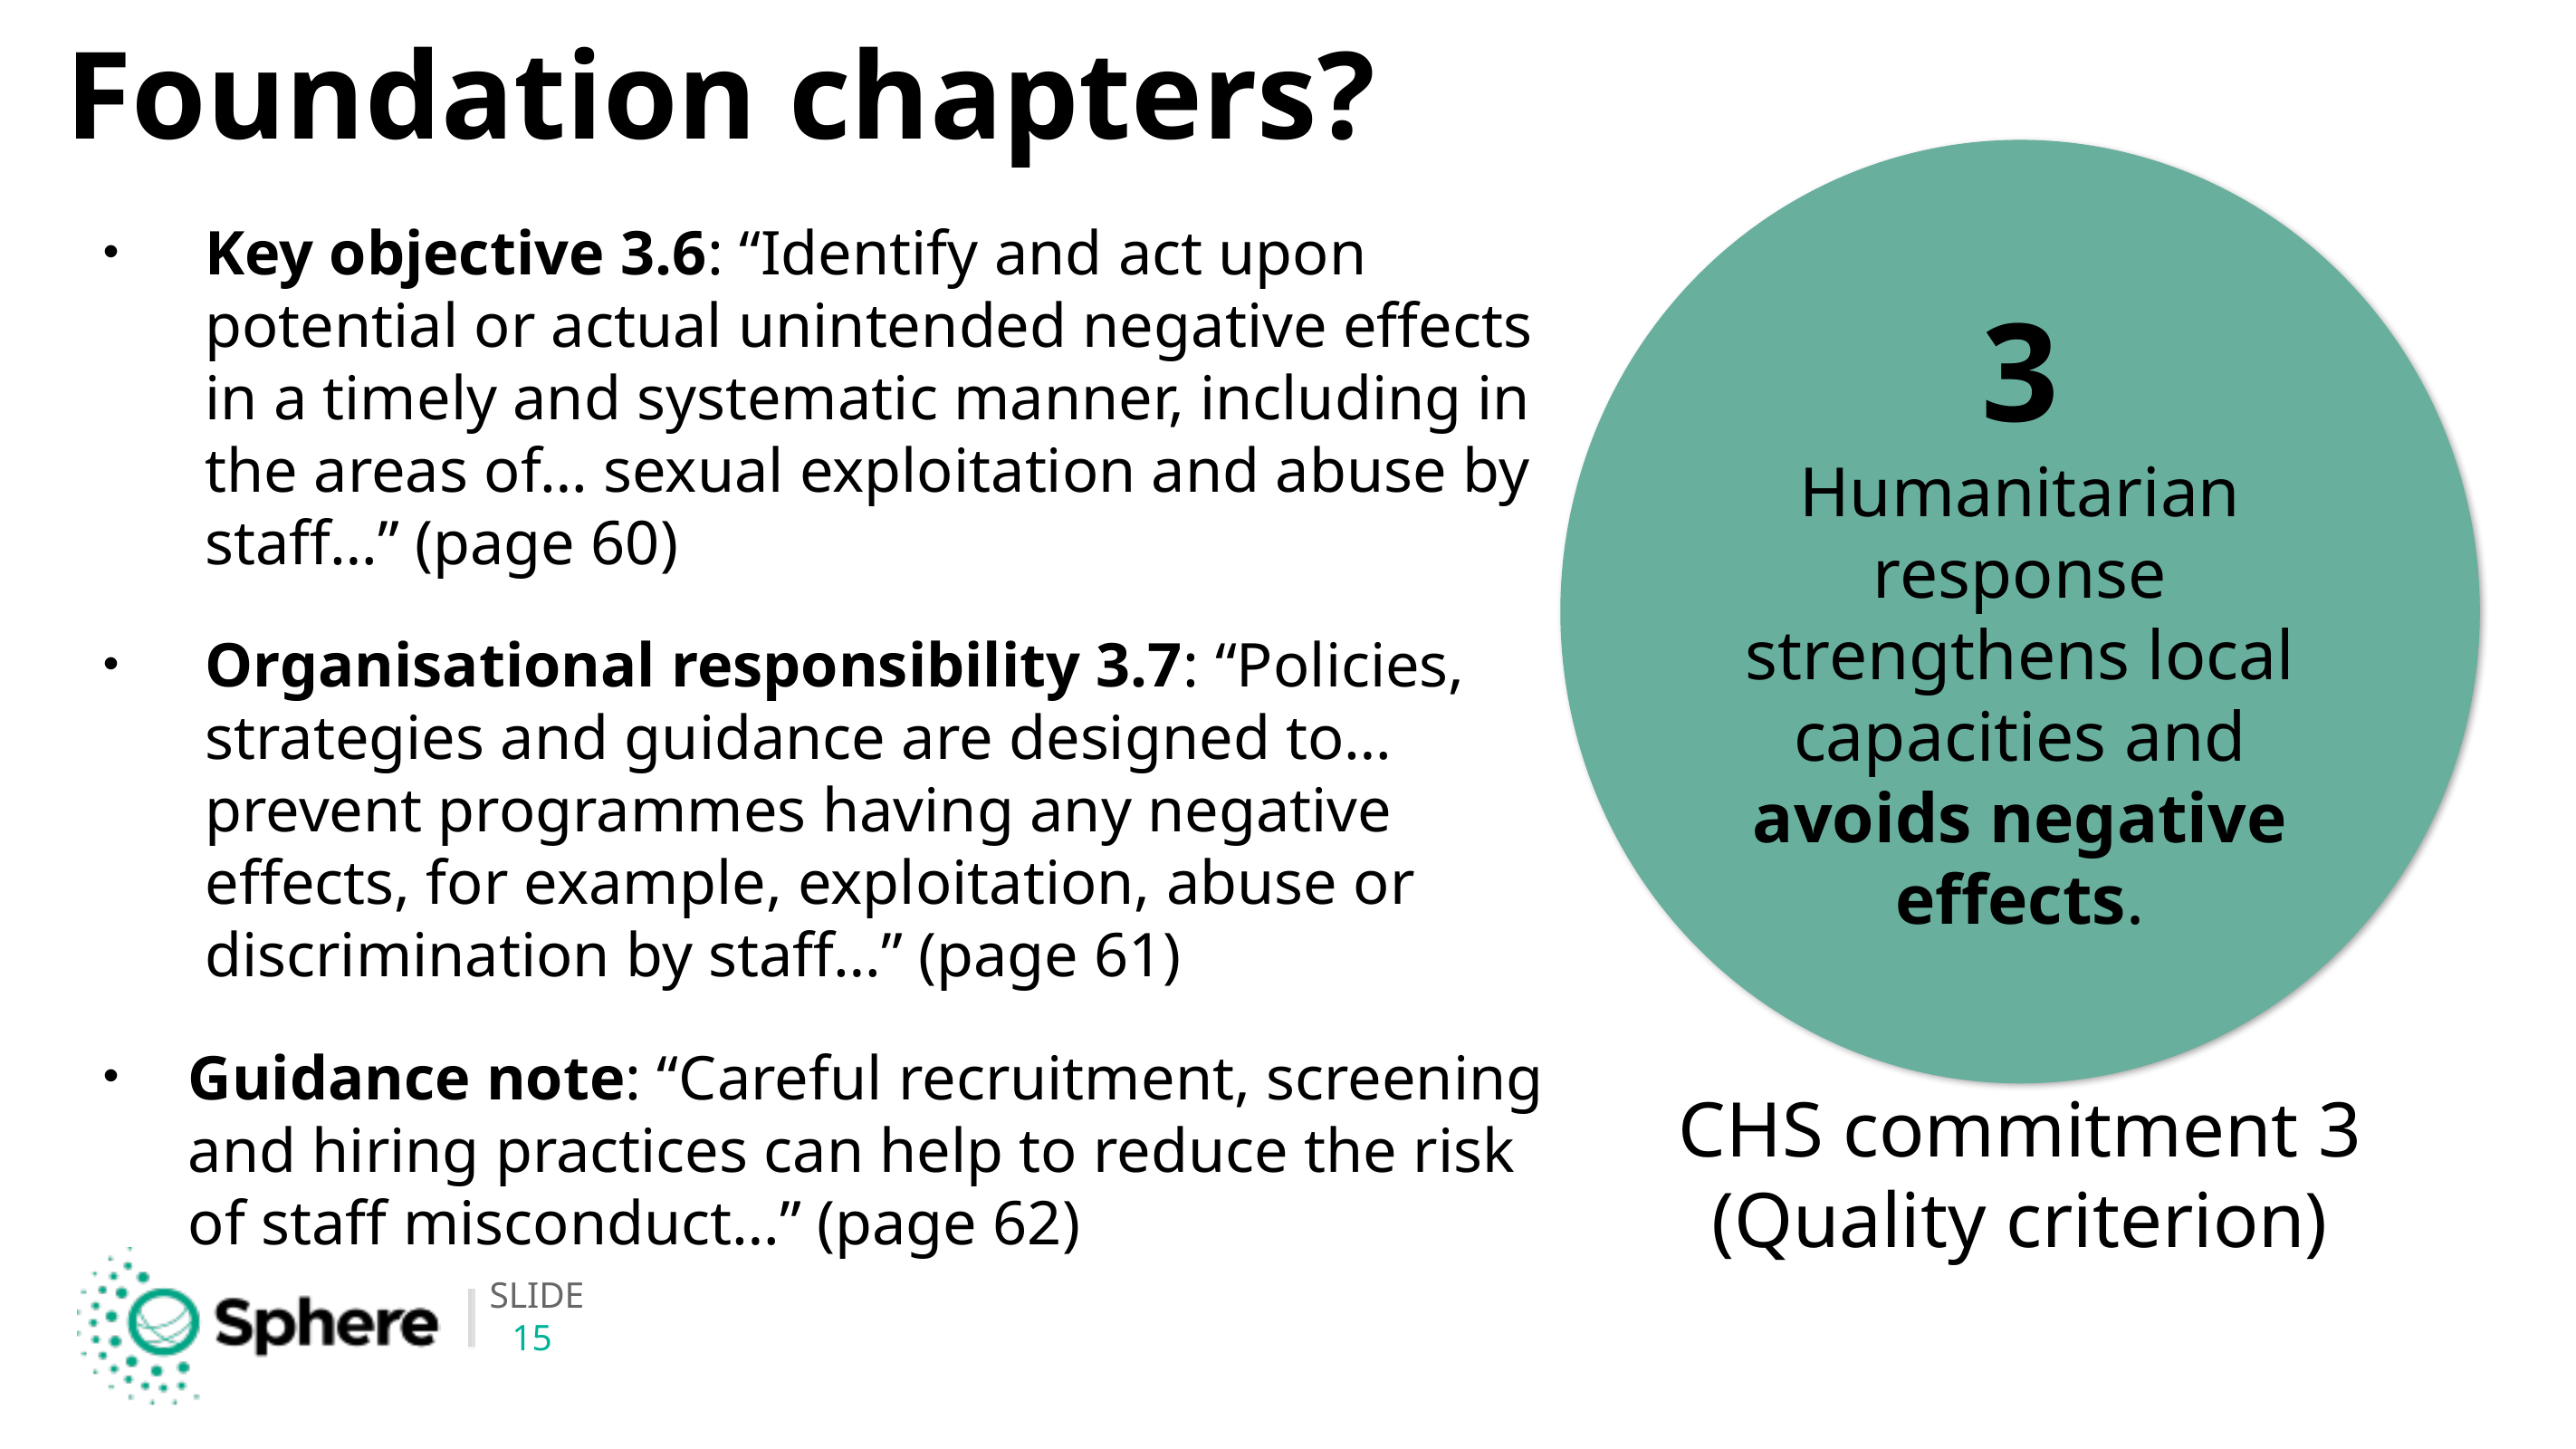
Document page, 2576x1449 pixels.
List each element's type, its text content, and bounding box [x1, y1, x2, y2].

list Key objective 3.6: “Identify and act upon potential or actual unintended negative effects in a timely and systematic manner, including in the areas of… sexual exploitation and abuse by staff…” (page 60) Organisational responsibility 3.7: “Policies, strategies and guidance are designed to… prevent programmes having any negative effects, for example, exploitation, abuse or discrimination by staff…” (page 61) Guidance note: “Careful recruitment, screening and hiring practices can help to reduce the risk of staff misconduct…” (page 62) [95, 206, 1561, 1251]
picture [468, 1289, 479, 1349]
slide_number 15 [503, 1307, 568, 1369]
text_box 3 Humanitarian response strengthens local capacities and avoids negative effects. [1560, 139, 2480, 1073]
title Foundation chapters? [57, 10, 2131, 179]
text_box CHS commitment 3 (Quality criterion) [1671, 1073, 2370, 1270]
picture [77, 1247, 441, 1407]
